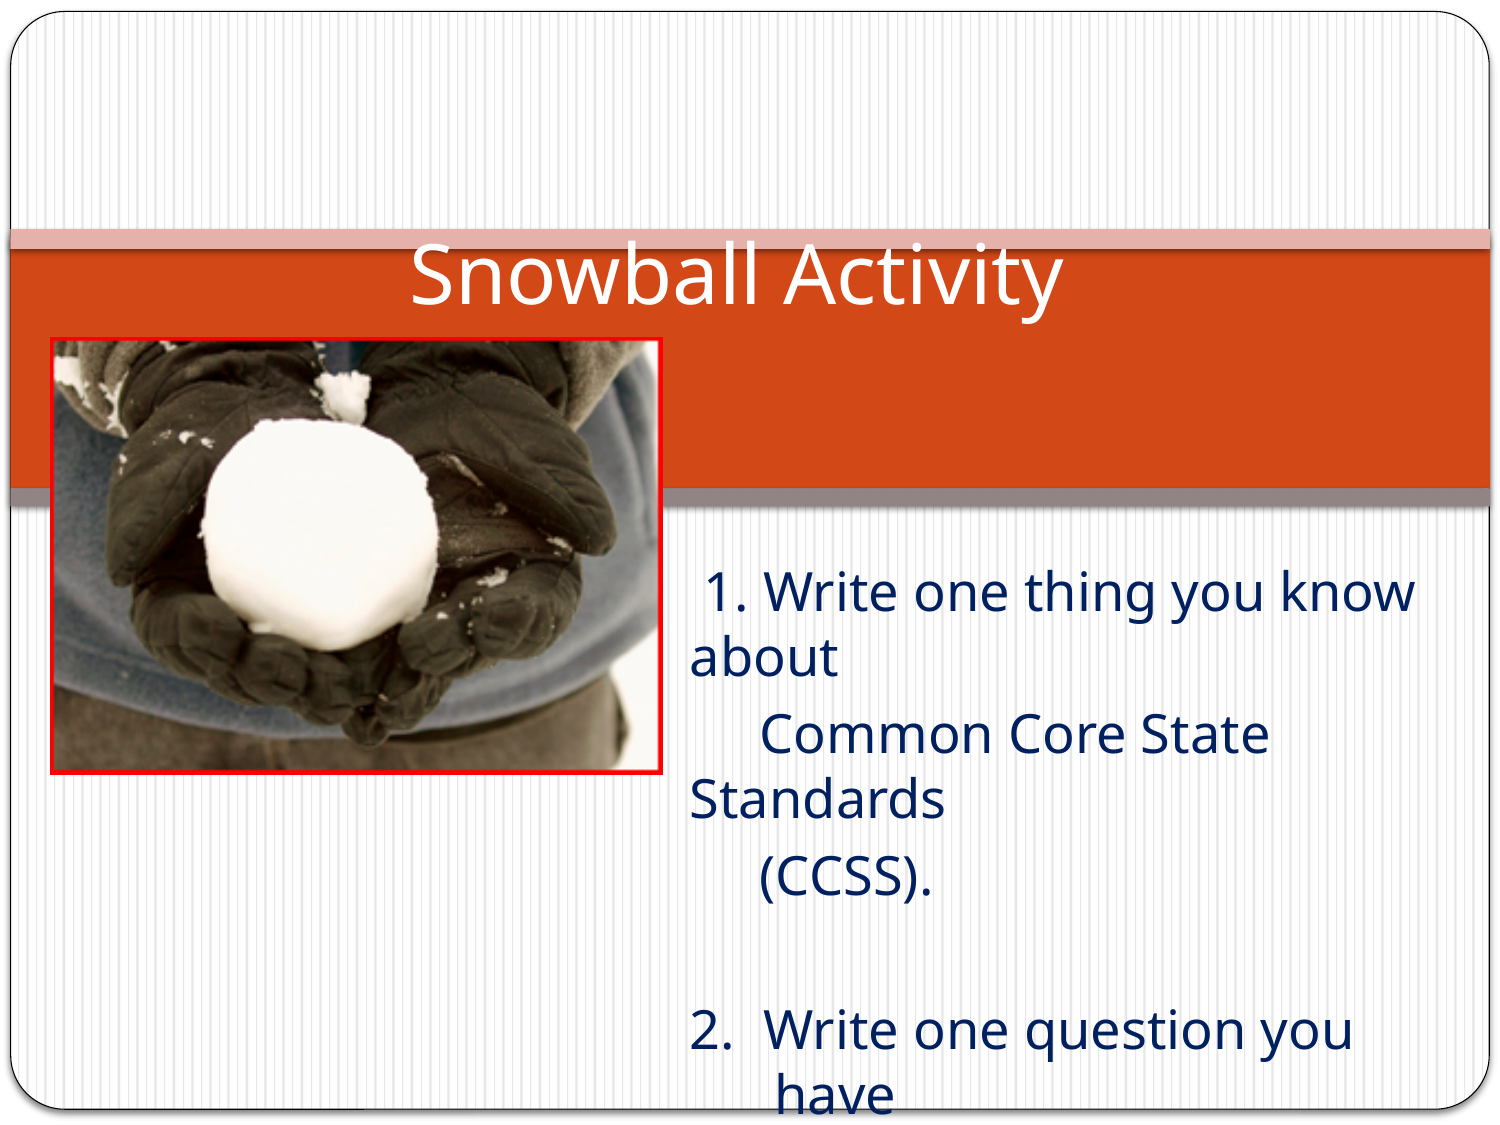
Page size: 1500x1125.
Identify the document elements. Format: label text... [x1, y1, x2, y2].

subtitle 1. Write one thing you know about Common Core State Standards (CCSS). 2. Write one question you have about CCSS. [675, 549, 1438, 1038]
picture [49, 337, 663, 776]
title Snowball Activity [87, 200, 1388, 350]
